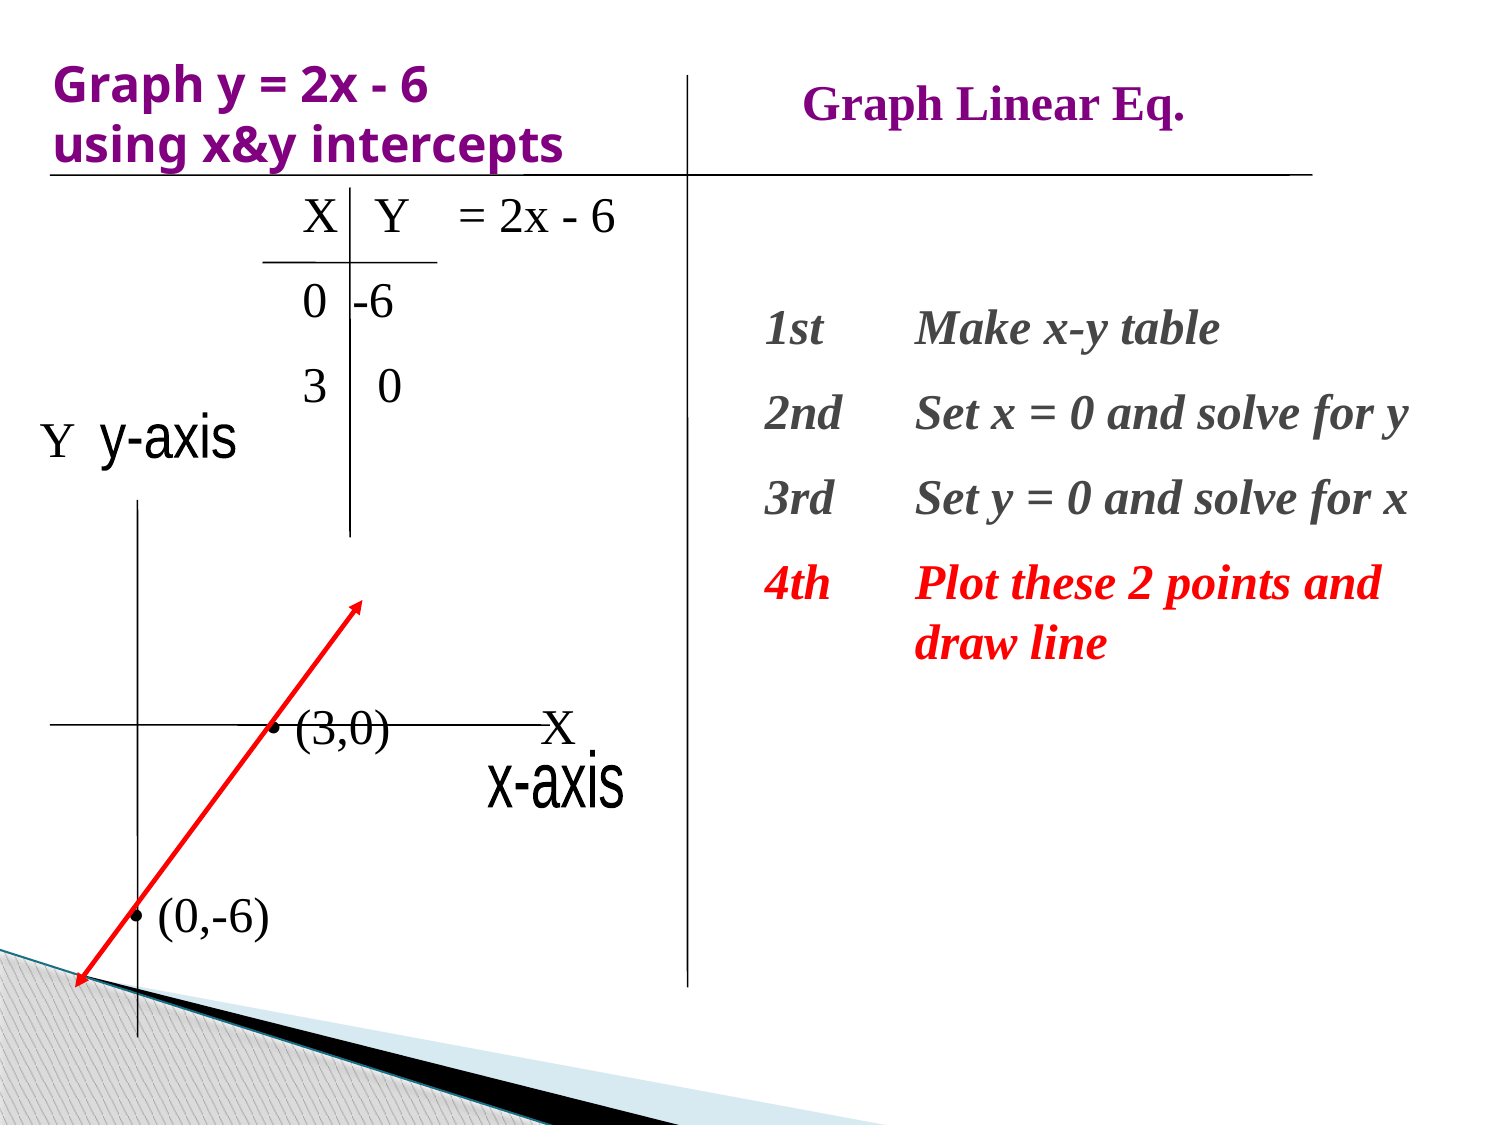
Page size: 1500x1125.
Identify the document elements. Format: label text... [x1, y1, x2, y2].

text_box [75, 600, 363, 988]
text_box X [525, 687, 591, 763]
text_box • (0,-6) [112, 874, 286, 950]
text_box Graph Linear Eq. [712, 24, 1275, 175]
text_box • (3,0) [249, 687, 406, 763]
text_box 1st Make x-y table 2nd Set x = 0 and solve for y 3rd Set y = 0 and solve for x 4th Plot these 2 points and draw line [749, 287, 1438, 763]
text_box Y [24, 399, 88, 475]
title Graph y = 2x - 6 using x&y intercepts [37, 37, 600, 188]
text_box X Y = 2x - 6 0 -6 0 [287, 176, 687, 590]
